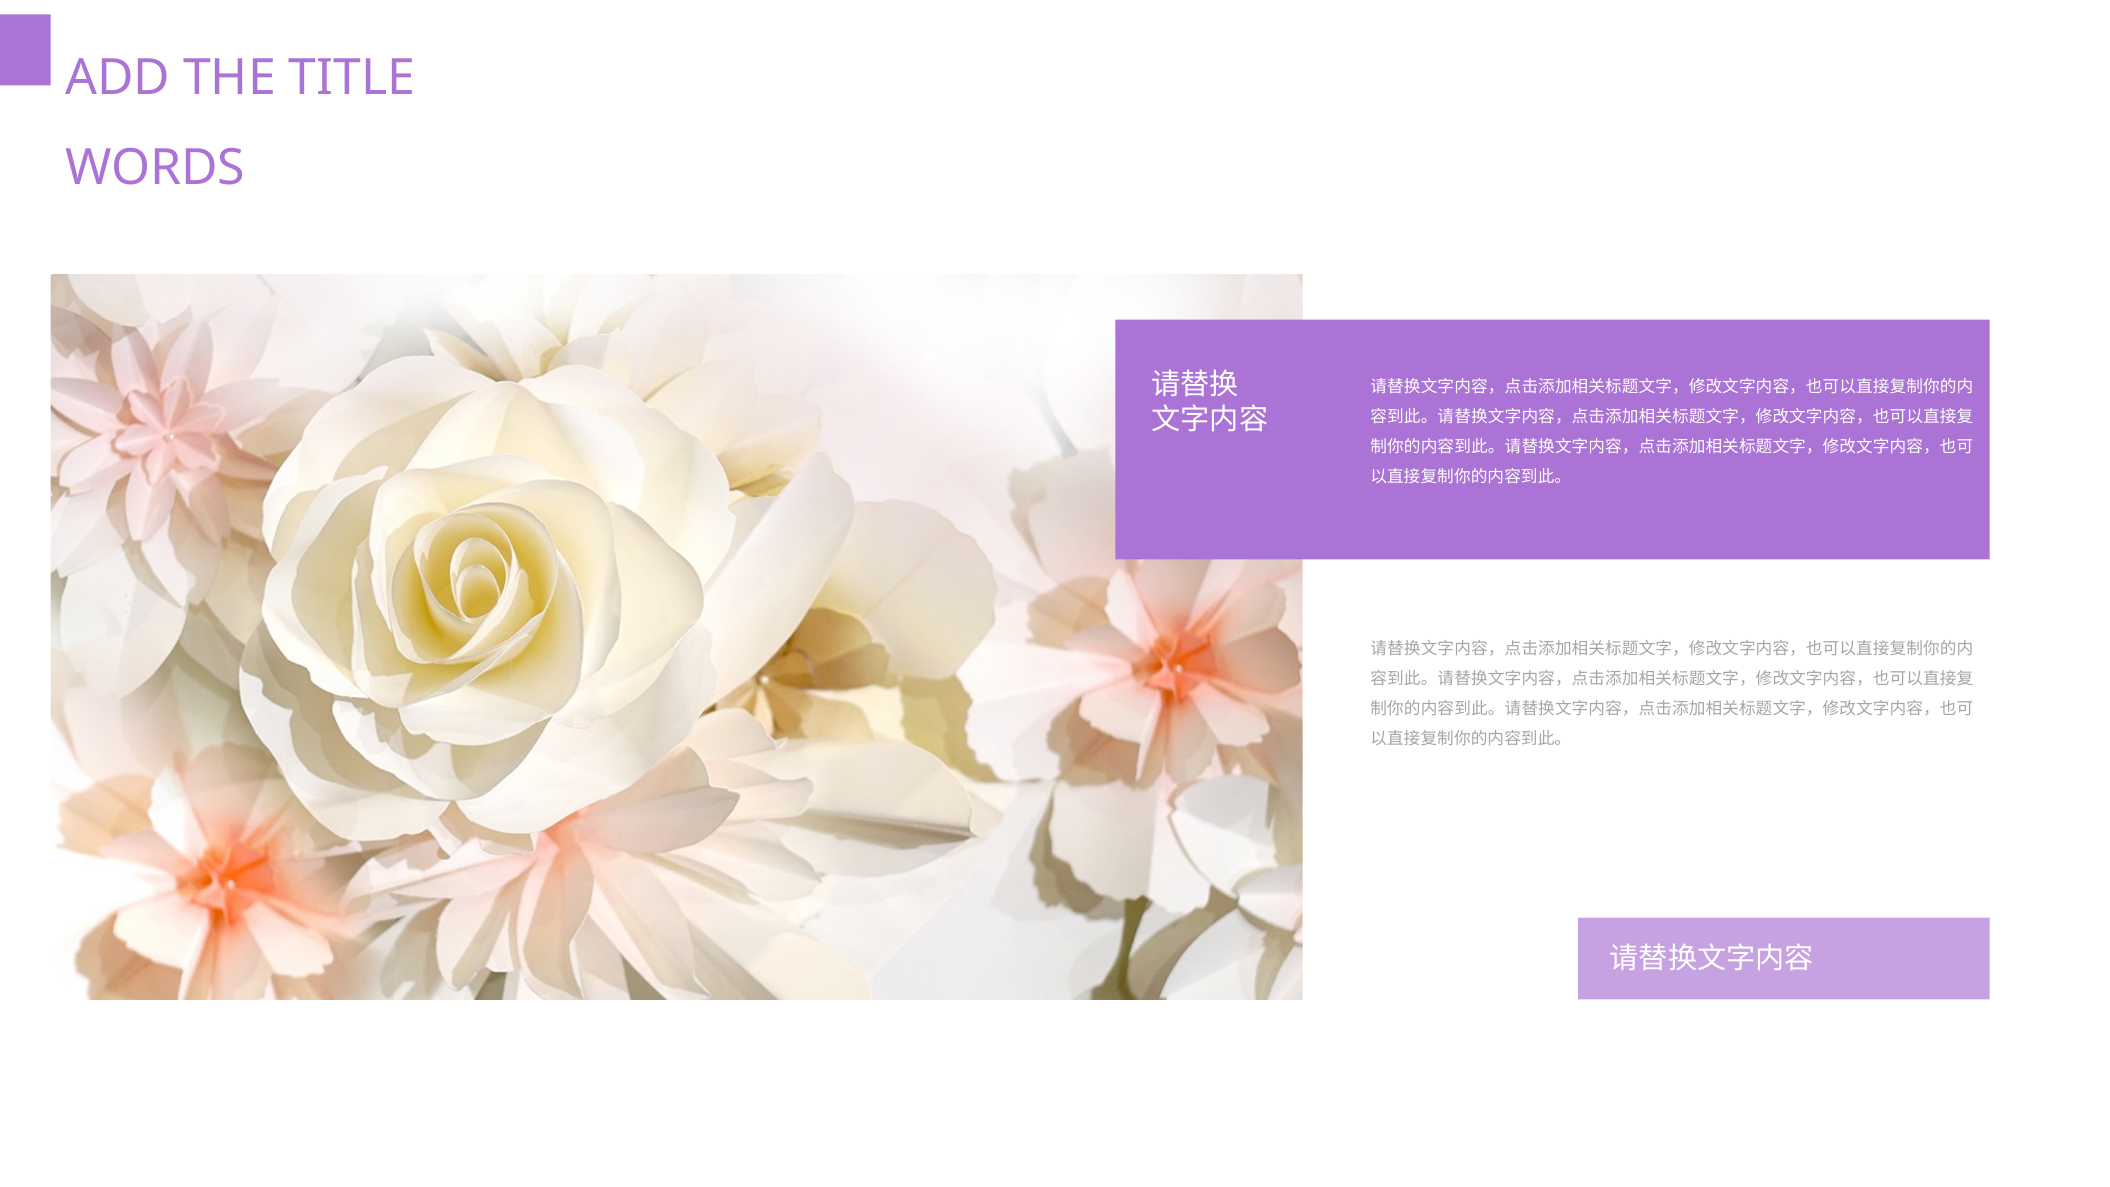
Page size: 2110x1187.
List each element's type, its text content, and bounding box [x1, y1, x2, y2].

text_box 请替换文字内容 [1593, 931, 1858, 983]
text_box [1114, 319, 1991, 561]
text_box 请替换 文字内容 [1135, 357, 1315, 455]
text_box ADD THE TITLE WORDS [50, 7, 583, 202]
text_box 请替换文字内容，点击添加相关标题文字，修改文字内容，也可以直接复制你的内容到此。请替换文字内容，点击添加相关标题文字，修改文字内容，也可以直接复制你的内容到此。请替换文字内容，点击添加相关标题文字，修改文字内容，也可以直接复制你的内容到此。 [1354, 620, 1990, 814]
text_box [50, 273, 1304, 1000]
text_box 请替换文字内容，点击添加相关标题文字，修改文字内容，也可以直接复制你的内容到此。请替换文字内容，点击添加相关标题文字，修改文字内容，也可以直接复制你的内容到此。请替换文字内容，点击添加相关标题文字，修改文字内容，也可以直接复制你的内容到此。 [1354, 357, 1990, 551]
text_box [1577, 917, 1991, 1000]
